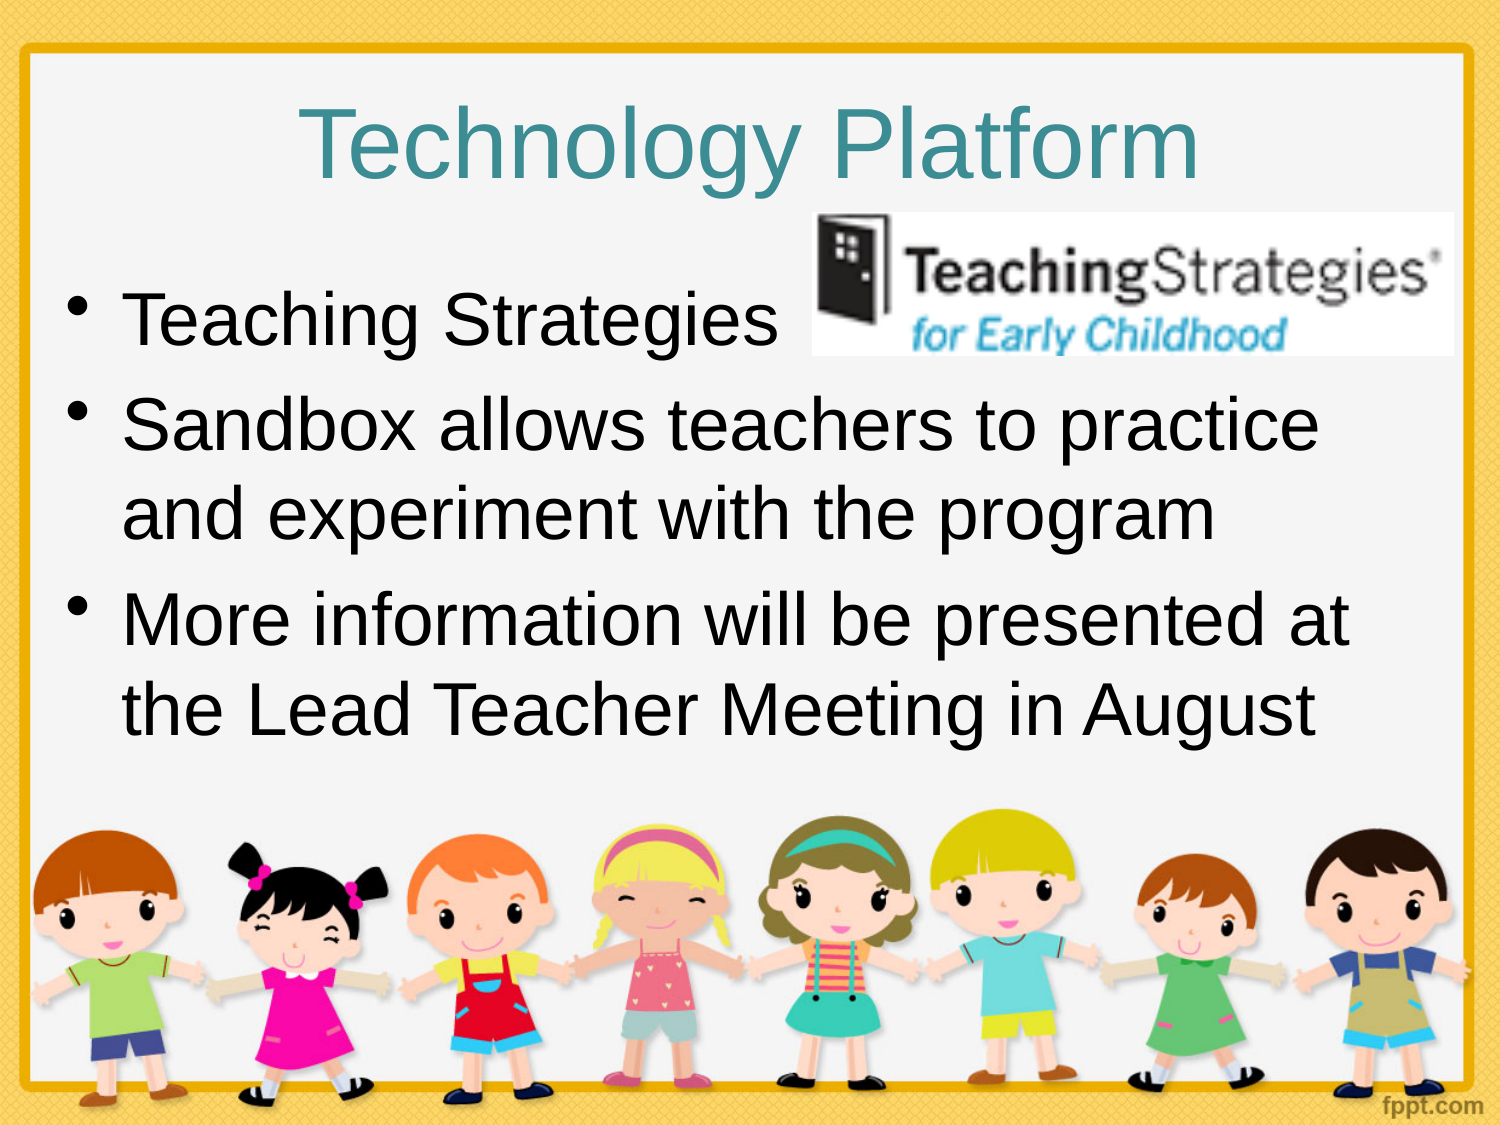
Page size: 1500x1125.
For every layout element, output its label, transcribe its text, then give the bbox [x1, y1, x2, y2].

title Technology Platform [75, 45, 1425, 233]
picture [0, 0, 1500, 1125]
list Teaching Strategies Sandbox allows teachers to practice and experiment with the program More information will be presented at the Lead Teacher Meeting in August [50, 262, 1400, 1005]
